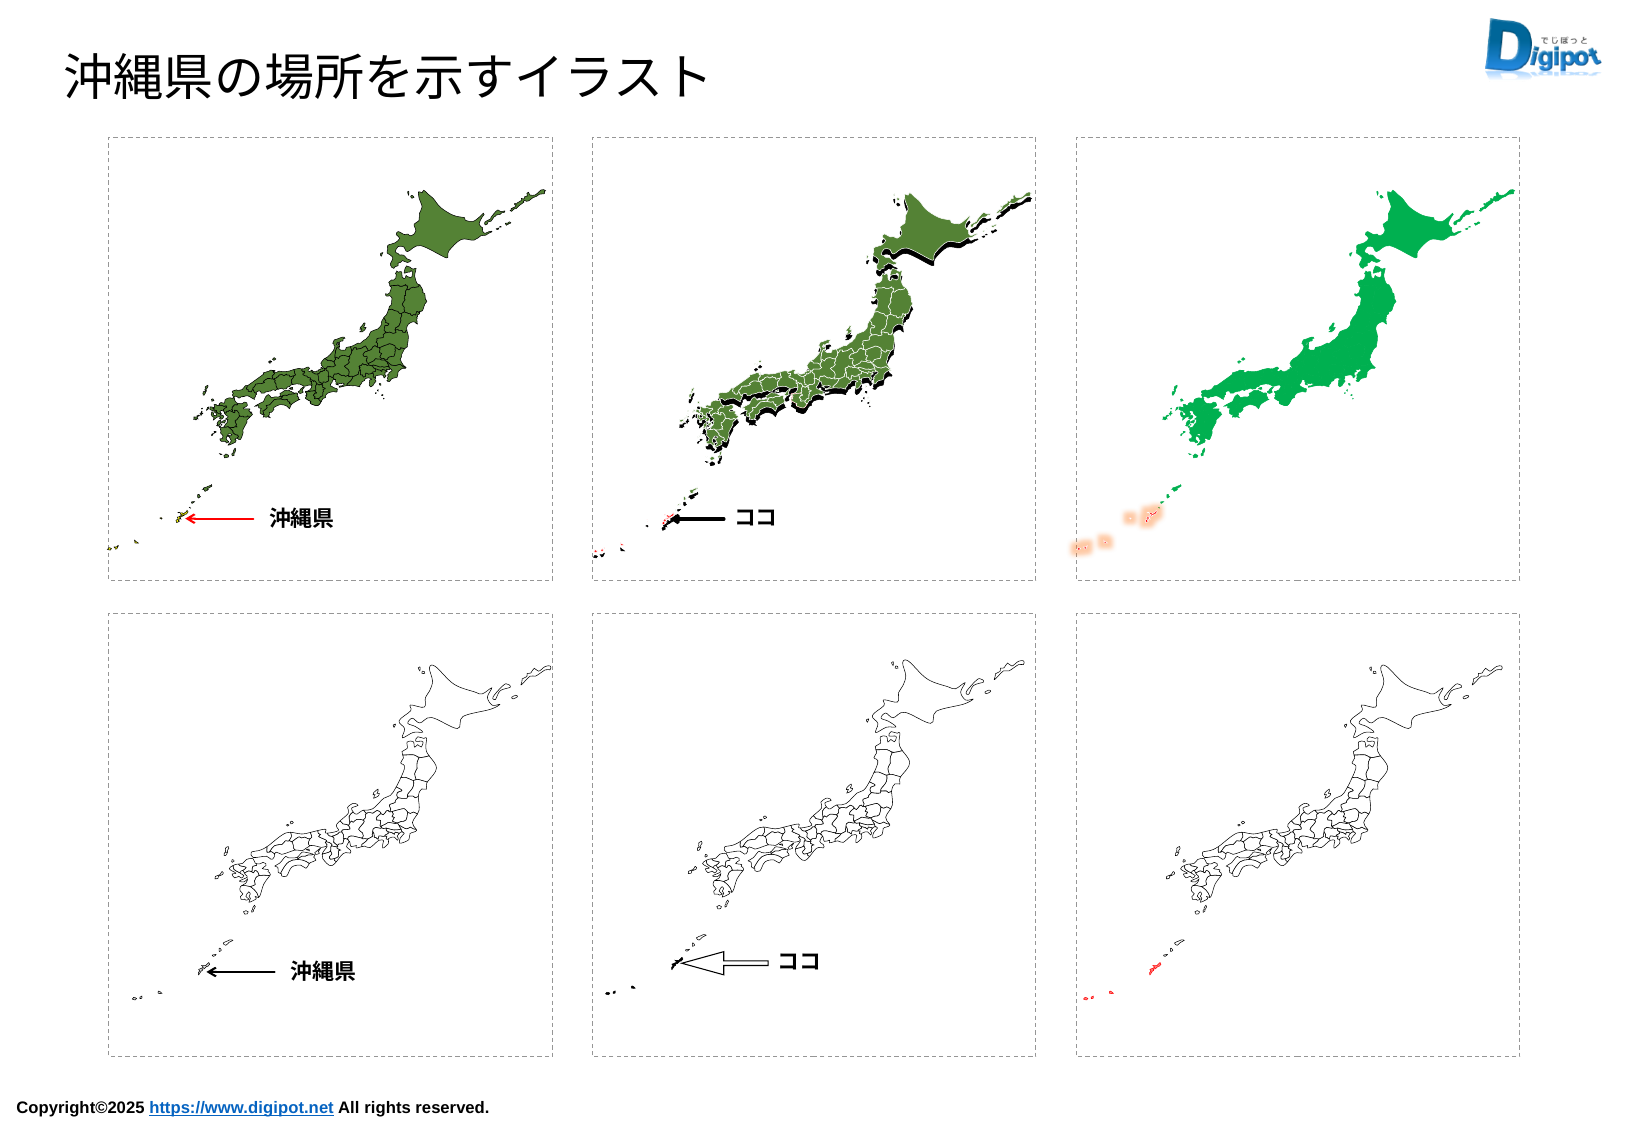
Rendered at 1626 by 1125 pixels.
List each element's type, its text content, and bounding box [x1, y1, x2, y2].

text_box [107, 189, 546, 551]
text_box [593, 192, 1032, 558]
picture [1485, 18, 1602, 82]
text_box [605, 659, 1025, 995]
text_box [1083, 664, 1503, 1000]
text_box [132, 664, 551, 1004]
text_box 沖縄県の場所を示すイラスト [49, 38, 728, 113]
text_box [1076, 189, 1515, 551]
